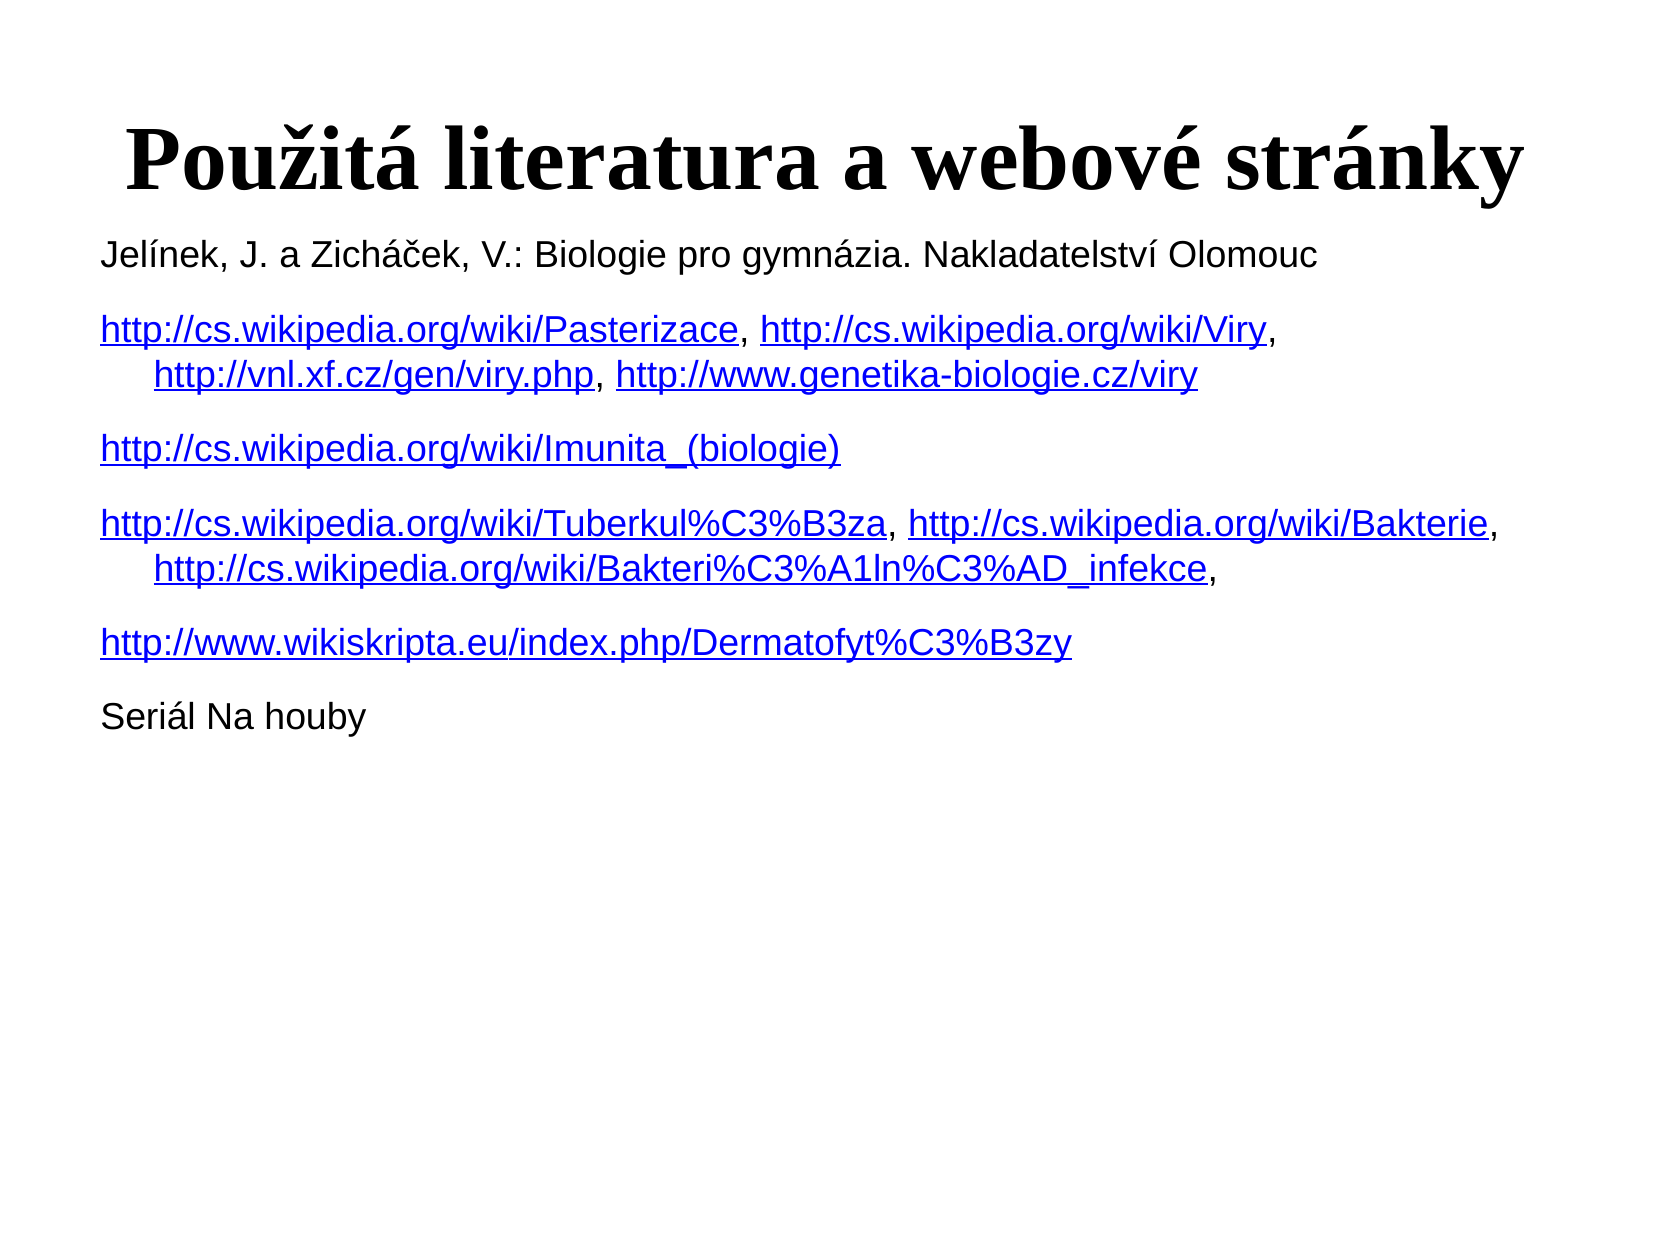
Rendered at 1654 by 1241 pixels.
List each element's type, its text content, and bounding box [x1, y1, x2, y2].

list Jelínek, J. a Zicháček, V.: Biologie pro gymnázia. Nakladatelství Olomouc http://cs.wikipedia.org/wiki/Pasterizace, http://cs.wikipedia.org/wiki/Viry, http://vnl.xf.cz/gen/viry.php, http://www.genetika-biologie.cz/viry http://cs.wikipedia.org/wiki/Imunita_(biologie) http://cs.wikipedia.org/wiki/Tuberkul%C3%B3za, http://cs.wikipedia.org/wiki/Bakterie, http://cs.wikipedia.org/wiki/Bakteri%C3%A1ln%C3%AD_infekce, http://www.wikiskripta.eu/index.php/Dermatofyt%C3%B3zy Seriál Na houby [82, 230, 1571, 1109]
title Použitá literatura a webové stránky [82, 49, 1571, 230]
